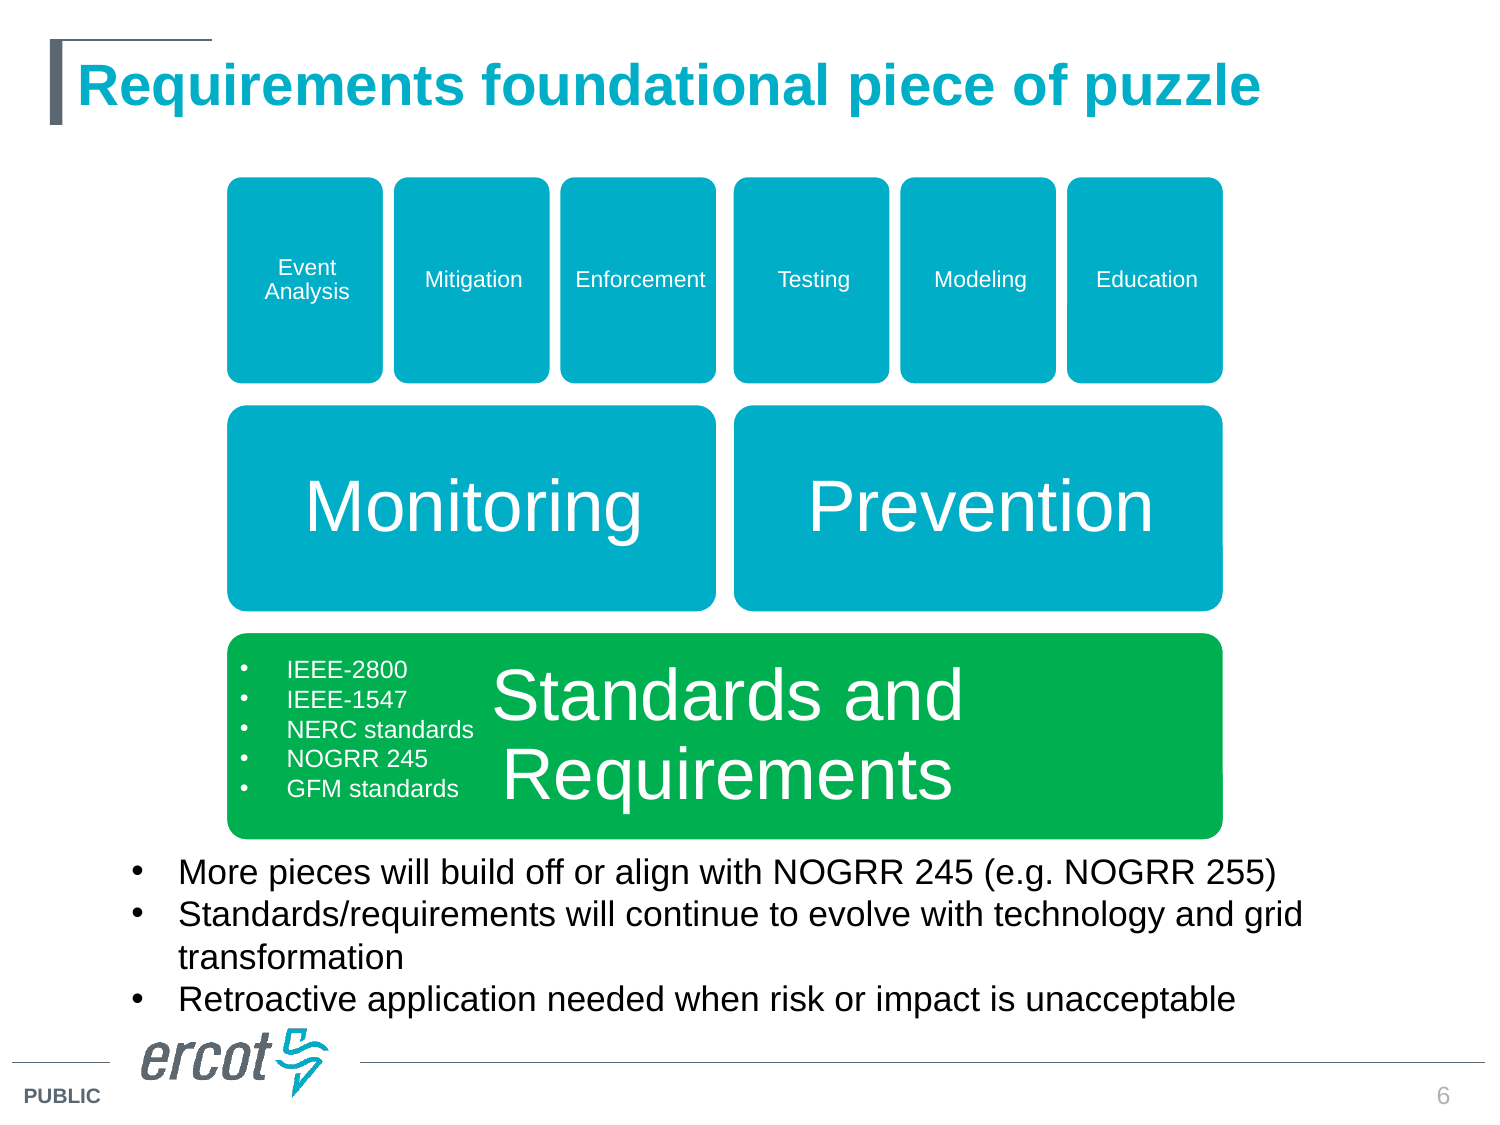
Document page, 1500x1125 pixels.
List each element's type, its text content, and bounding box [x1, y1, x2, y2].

title Requirements foundational piece of puzzle [62, 39, 1450, 125]
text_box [224, 174, 1226, 842]
text_box More pieces will build off or align with NOGRR 245 (e.g. NOGRR 255) Standards/requirements will continue to evolve with technology and grid transformation Retroactive application needed when risk or impact is unacceptable [116, 841, 1404, 1117]
slide_number 6 [1404, 1076, 1488, 1113]
